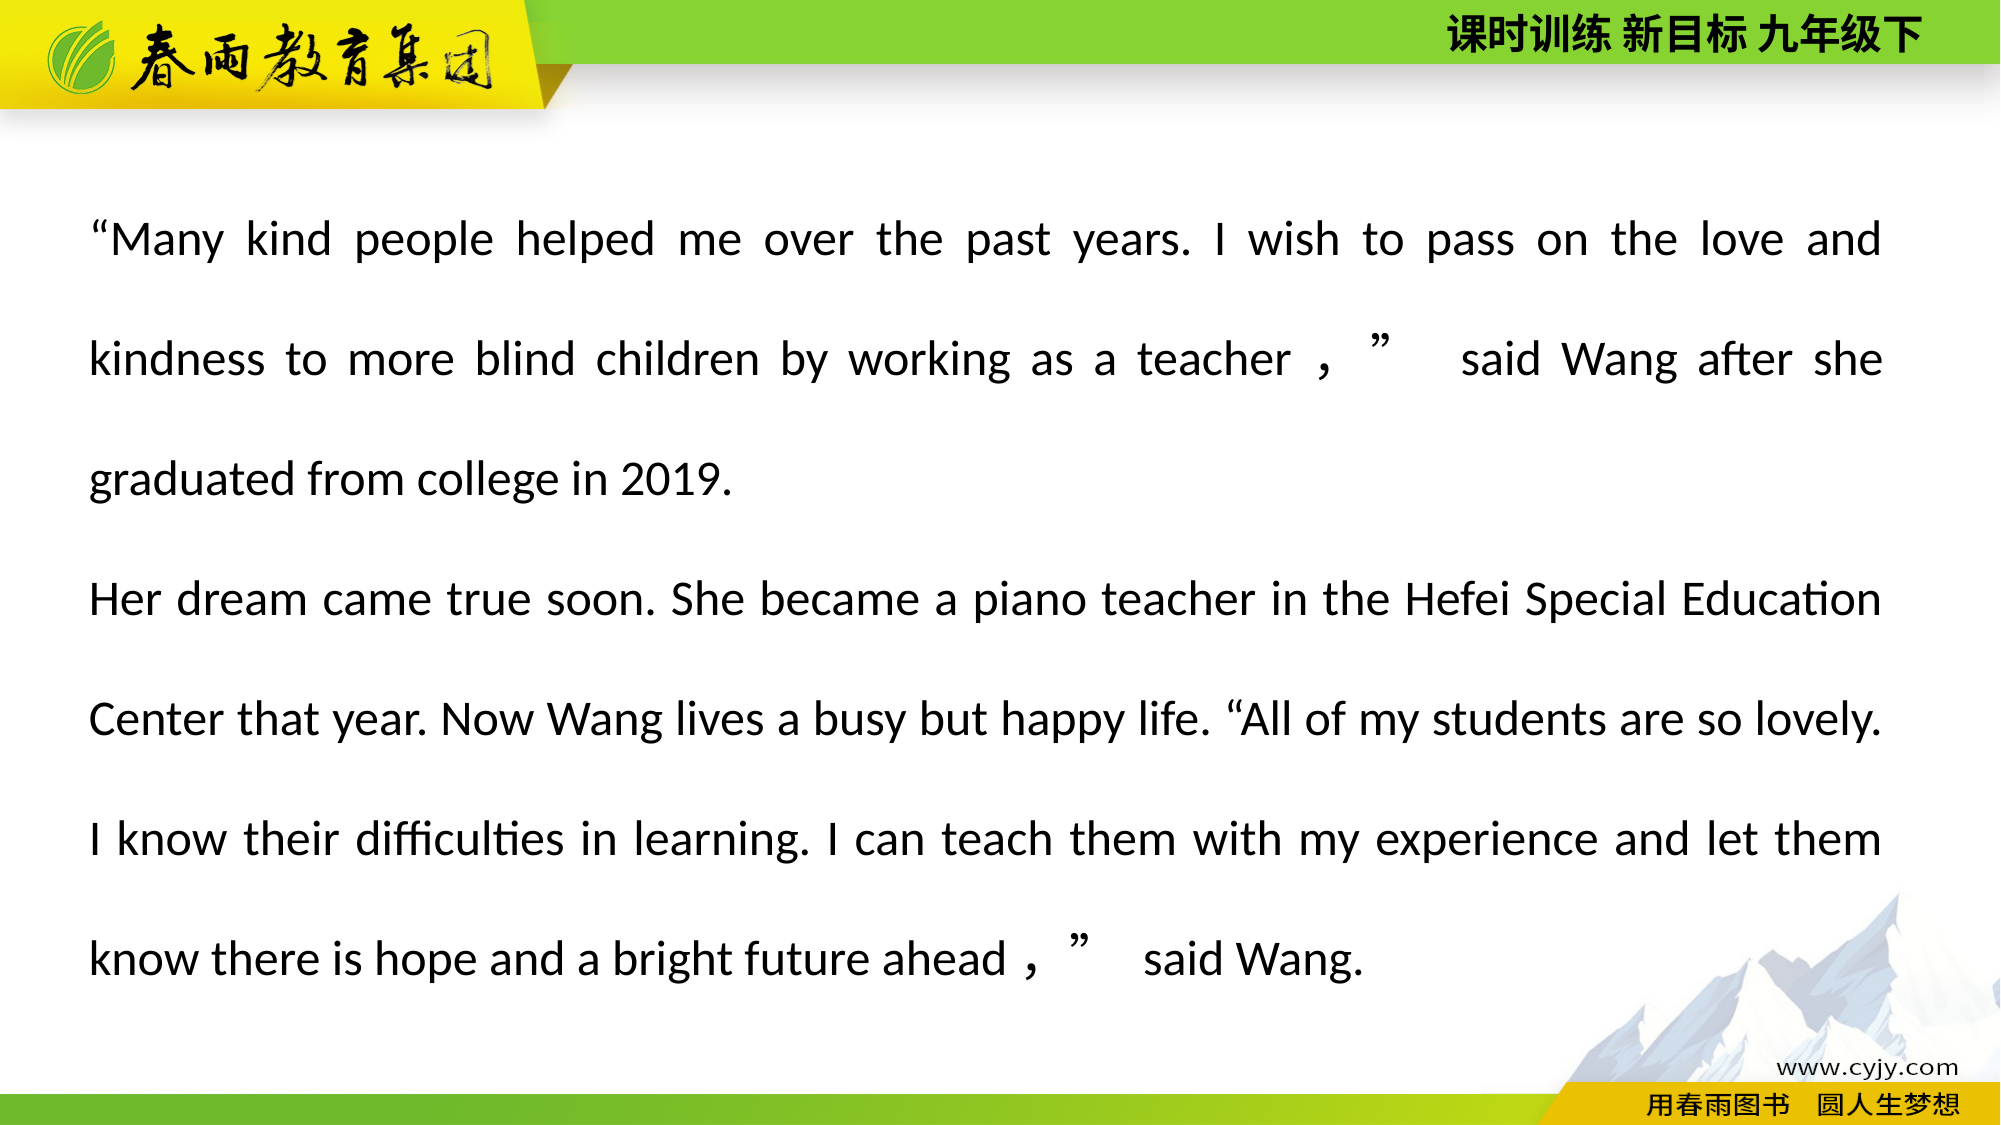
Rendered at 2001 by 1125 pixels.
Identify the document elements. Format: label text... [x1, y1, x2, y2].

text_box “Many kind people helped me over the past years. I wish to pass on the love and kindness to more blind children by working as a teacher，” said Wang after she graduated from college in 2019. Her dream came true soon. She became a piano teacher in the Hefei Special Education Center that year. Now Wang lives a busy but happy life. “All of my students are so lovely. I know their difficulties in learning. I can teach them with my experience and let them know there is hope and a bright future ahead，” said Wang. [74, 137, 1899, 993]
picture [0, 0, 2001, 1125]
